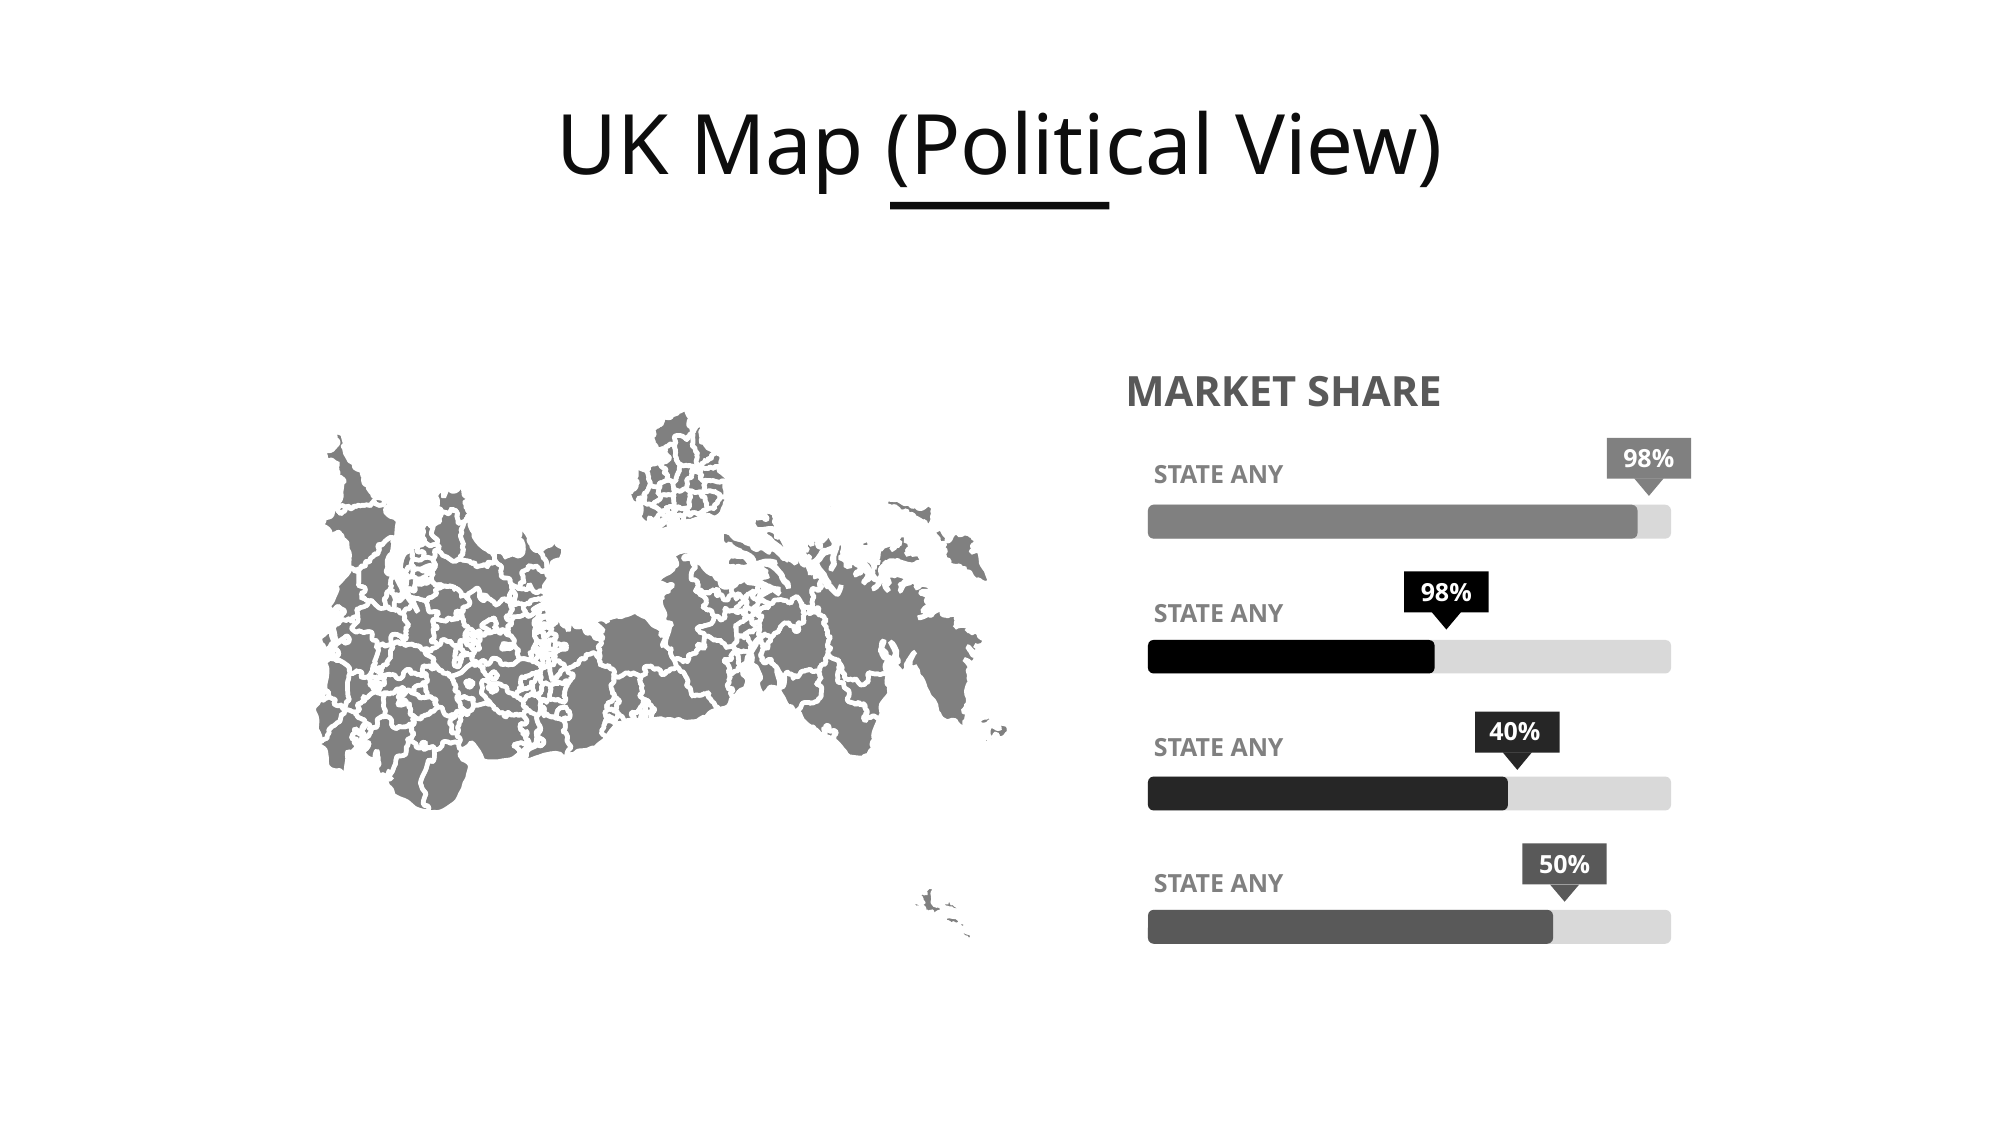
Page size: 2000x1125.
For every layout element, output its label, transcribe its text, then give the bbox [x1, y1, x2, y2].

text_box [1147, 639, 1435, 674]
text_box [1147, 909, 1554, 944]
text_box [1147, 776, 1508, 811]
text_box STATE ANY [1146, 450, 1407, 511]
text_box 50% [1529, 840, 1600, 895]
text_box [1633, 504, 1672, 539]
text_box [1475, 711, 1479, 753]
text_box [1551, 711, 1560, 753]
text_box MARKET SHARE [1125, 343, 1717, 437]
text_box [1606, 437, 1692, 479]
text_box 98% [1613, 442, 1685, 497]
text_box [1510, 762, 1524, 770]
text_box [1430, 639, 1672, 674]
text_box [1634, 478, 1664, 496]
text_box [888, 200, 1111, 211]
text_box [1147, 504, 1638, 539]
text_box 98% [1410, 576, 1482, 631]
text_box [1522, 843, 1529, 885]
text_box [1548, 909, 1672, 944]
text_box [1404, 571, 1489, 613]
text_box [1600, 843, 1607, 885]
text_box UK Map (Political View) [0, 96, 2000, 187]
text_box STATE ANY [1146, 723, 1407, 784]
text_box STATE ANY [1146, 590, 1407, 651]
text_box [434, 258, 892, 1019]
text_box [1558, 895, 1571, 902]
text_box [1504, 776, 1672, 811]
text_box 40% [1479, 708, 1551, 762]
text_box STATE ANY [1146, 860, 1407, 920]
